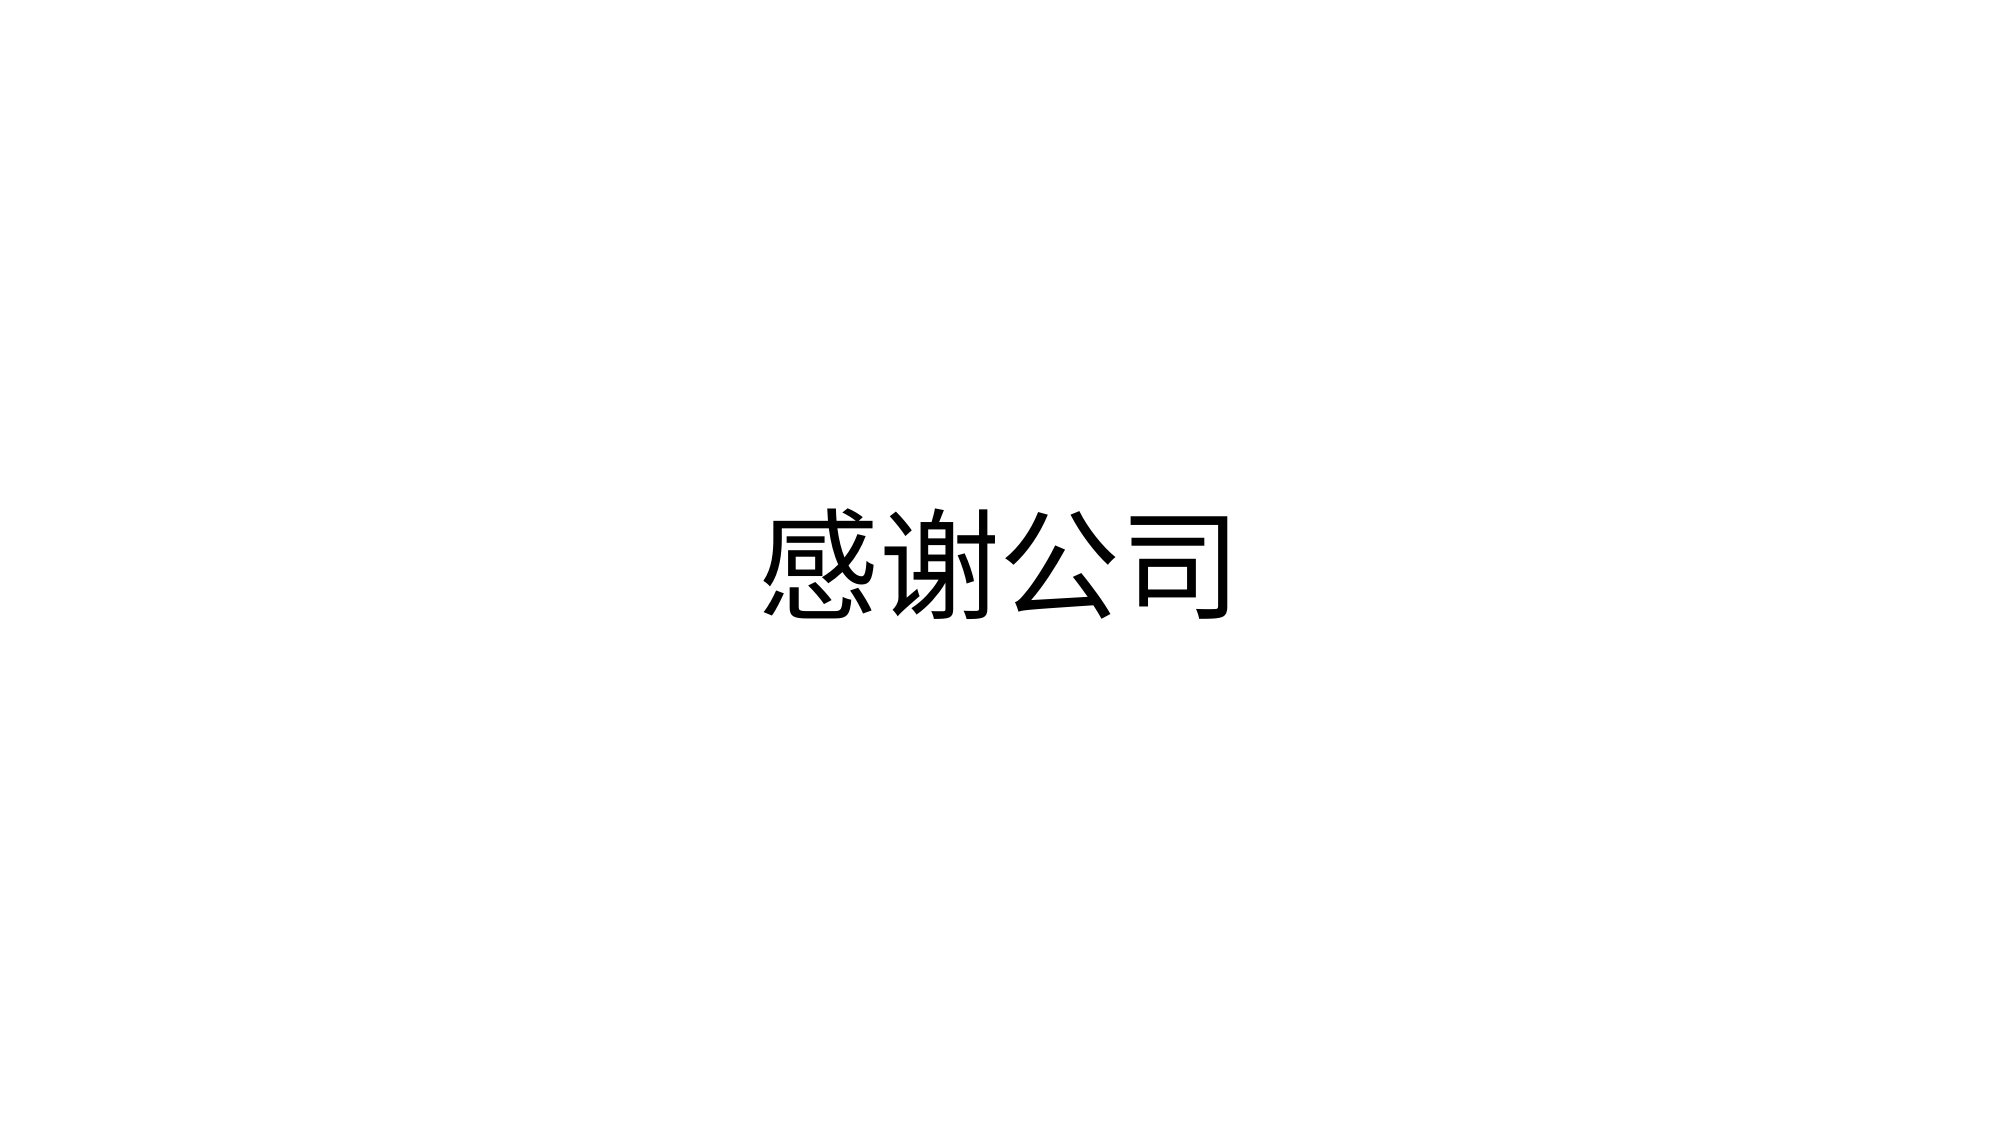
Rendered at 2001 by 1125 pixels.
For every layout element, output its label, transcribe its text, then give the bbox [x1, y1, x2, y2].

text_box 感谢公司 [697, 481, 1303, 644]
